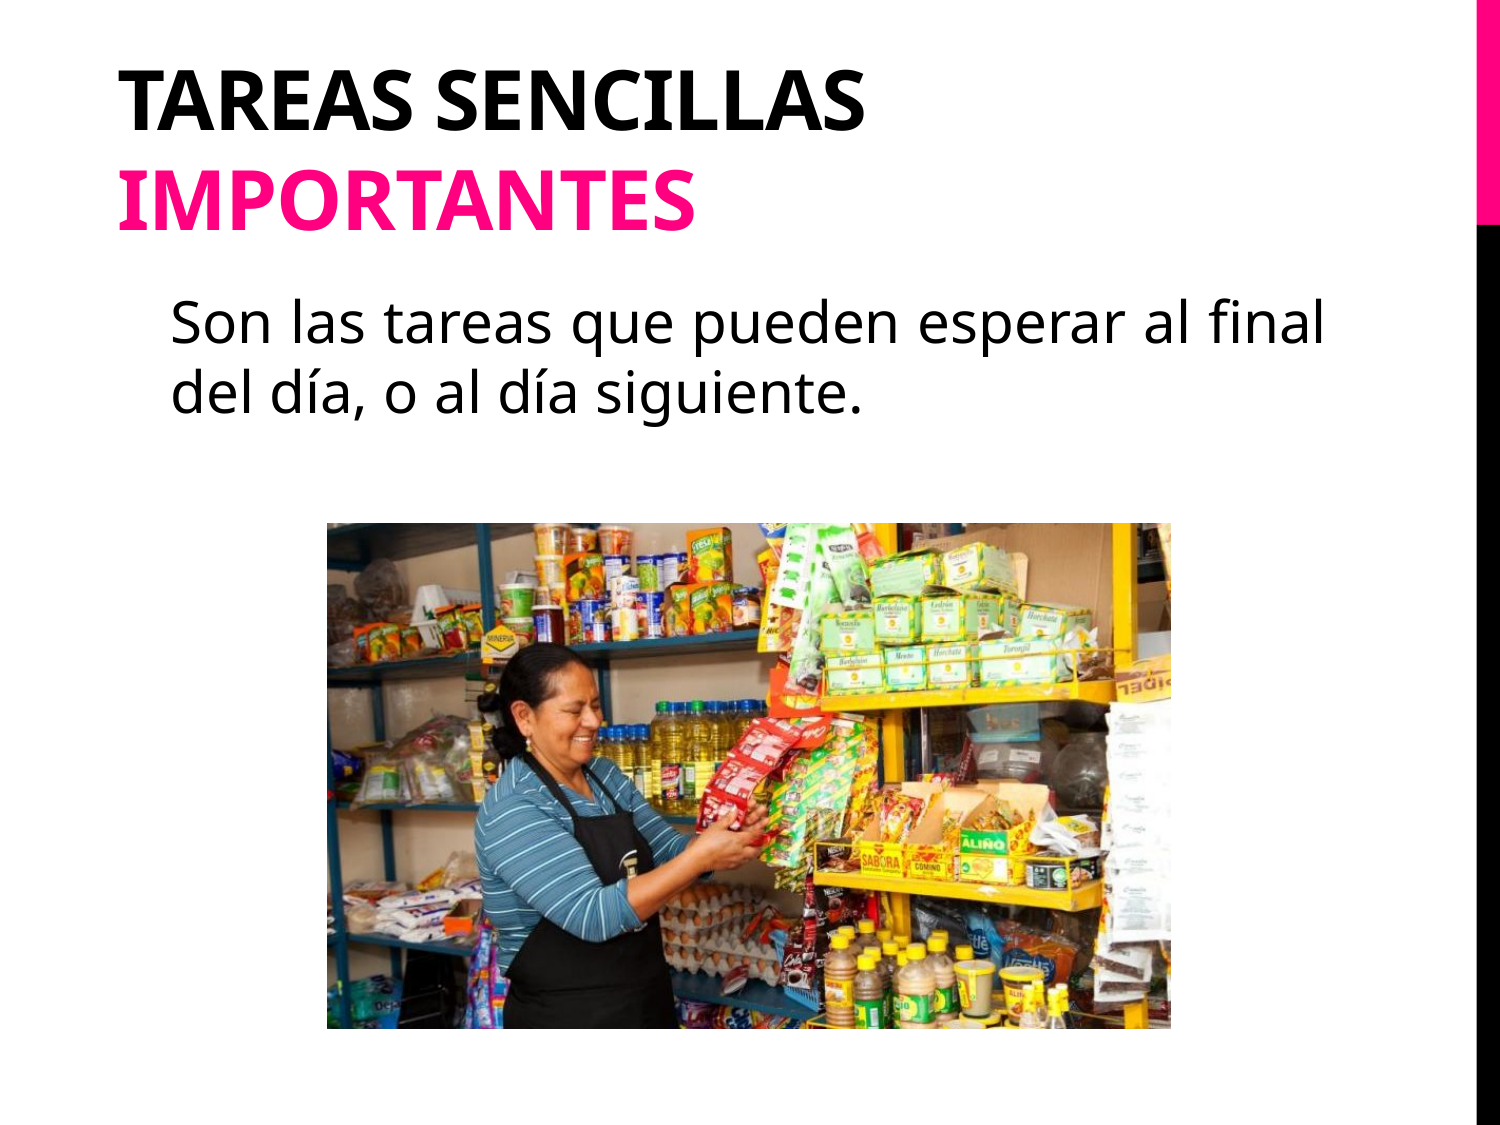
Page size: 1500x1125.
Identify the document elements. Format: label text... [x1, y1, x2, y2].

list Son las tareas que pueden esperar al final del día, o al día siguiente. [155, 277, 1343, 501]
picture [327, 522, 1171, 1030]
title Tareas sencillas importantes [102, 37, 1396, 255]
